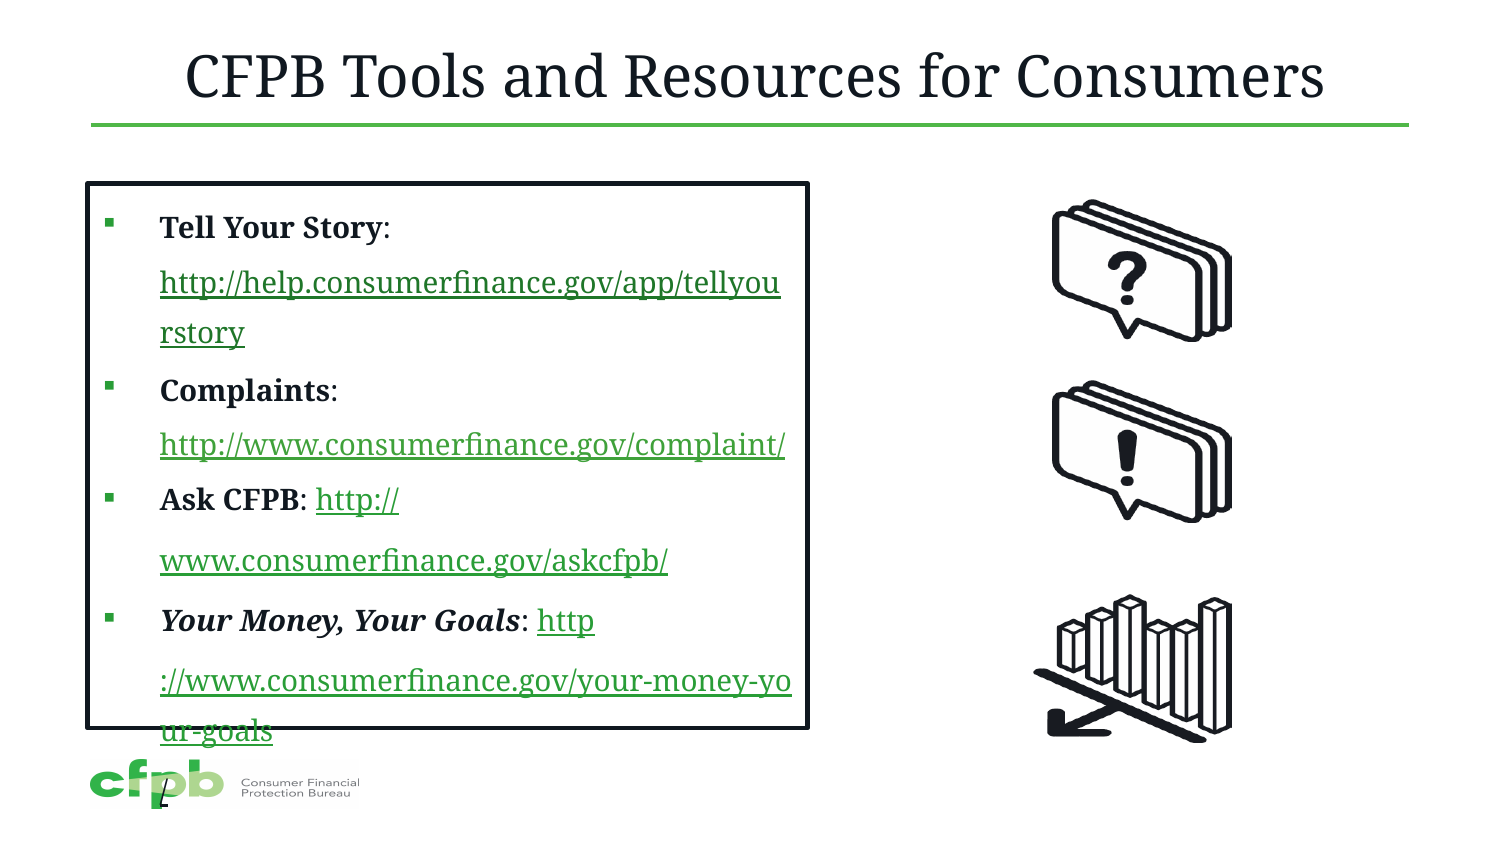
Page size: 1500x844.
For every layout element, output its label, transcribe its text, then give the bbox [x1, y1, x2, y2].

picture [90, 759, 359, 809]
list Tell Your Story: http://help.consumerfinance.gov/app/tellyourstory Complaints: http://www.consumerfinance.gov/complaint/ Ask CFPB: http://www.consumerfinance.gov/askcfpb/ Your Money, Your Goals: http://www.consumerfinance.gov/your-money-your-goals/ [85, 181, 810, 730]
picture [1052, 199, 1232, 342]
title CFPB Tools and Resources for Consumers [80, 18, 1431, 131]
picture [1033, 593, 1232, 743]
picture [1052, 380, 1232, 523]
